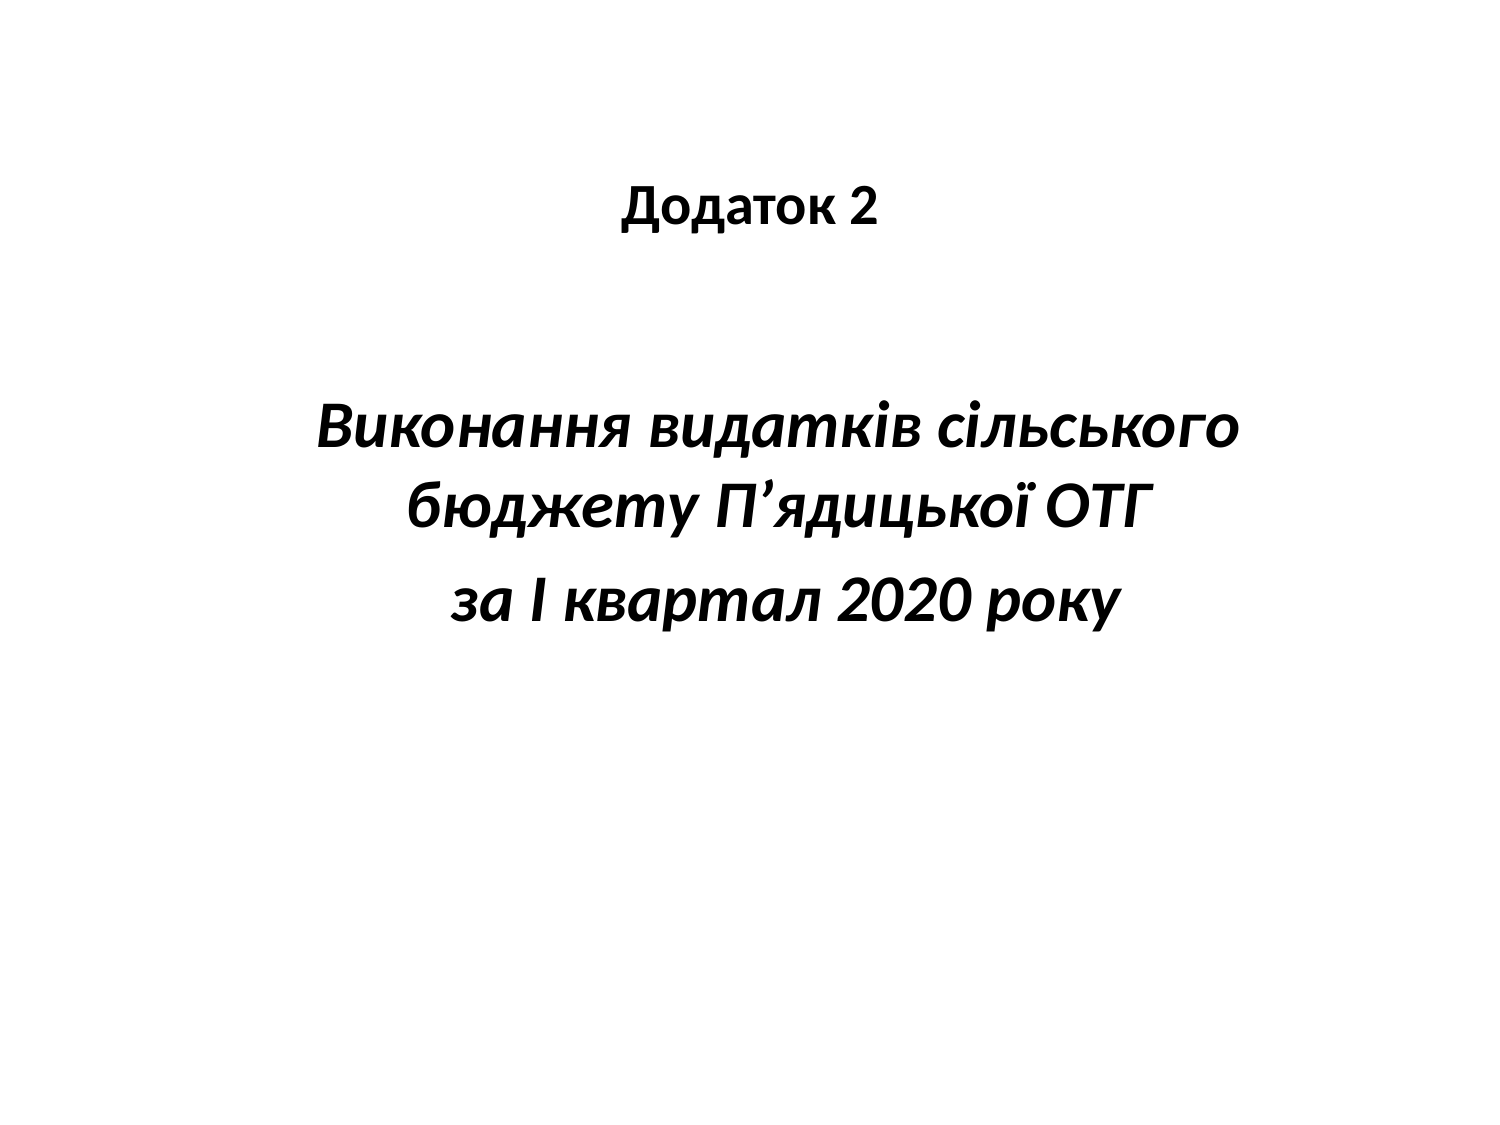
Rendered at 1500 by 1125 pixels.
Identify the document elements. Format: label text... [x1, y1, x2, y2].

title Додаток 2 [112, 78, 1388, 256]
subtitle Виконання видатків сільського бюджету П’ядицької ОТГ за І квартал 2020 року [253, 373, 1304, 823]
